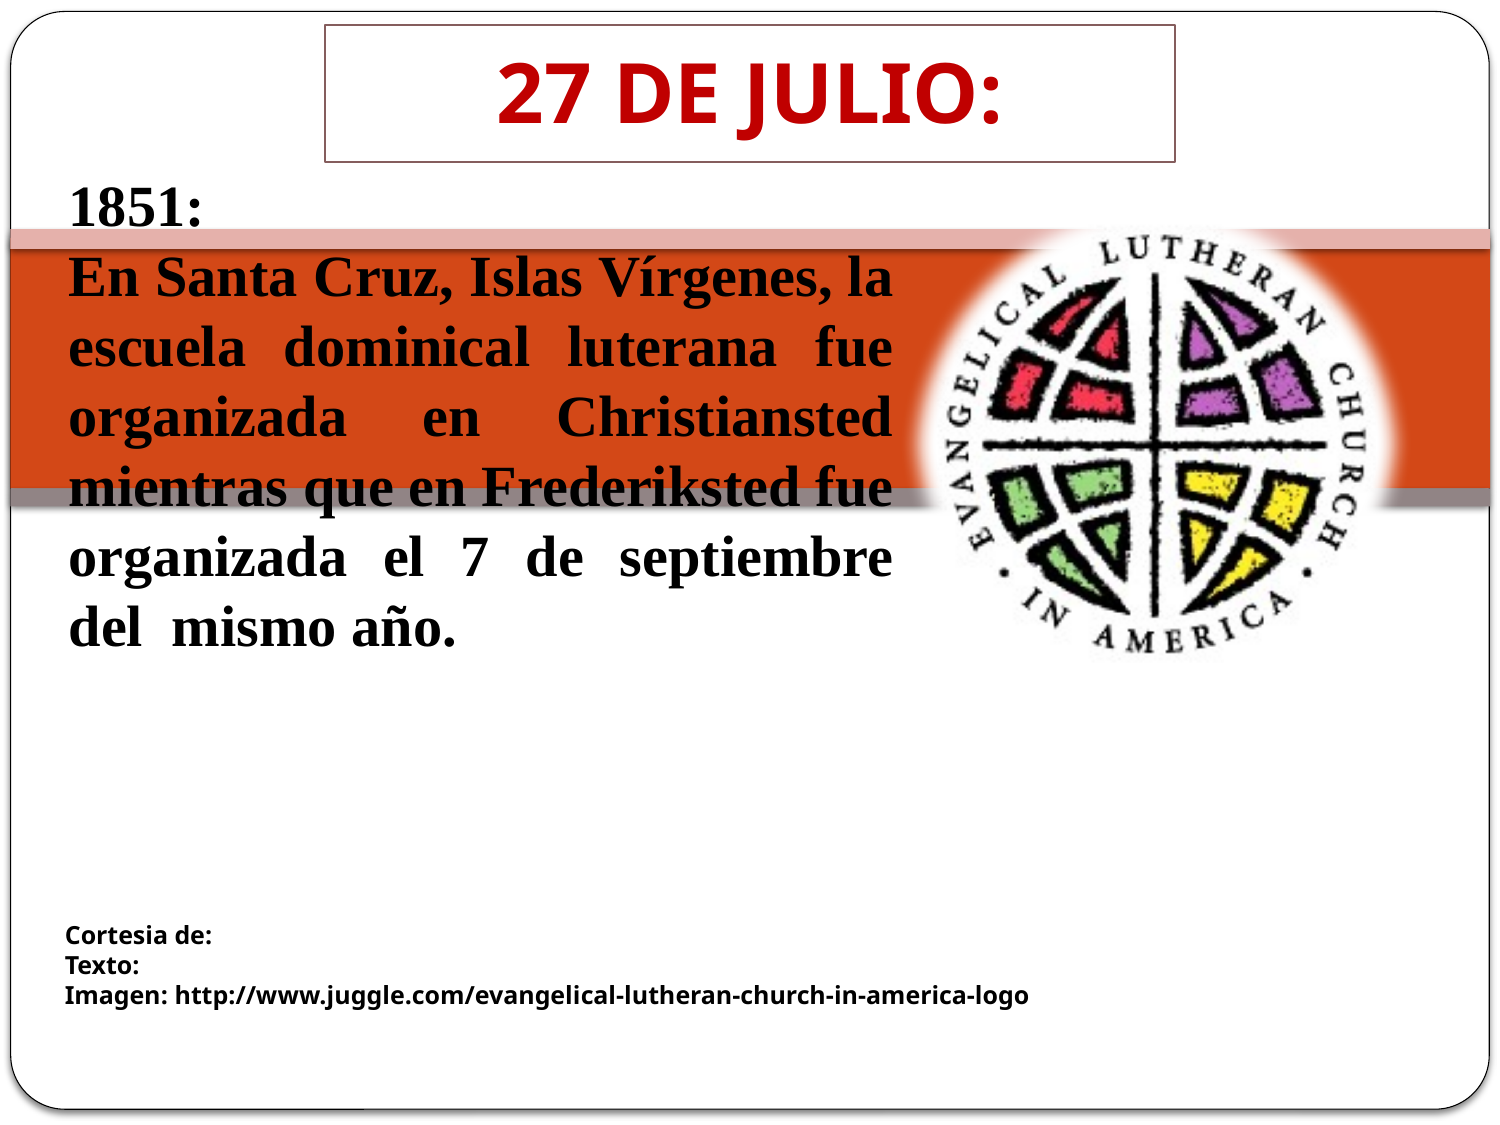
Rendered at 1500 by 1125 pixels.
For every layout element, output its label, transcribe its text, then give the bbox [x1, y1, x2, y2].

text_box Cortesia de: Texto: Imagen: http://www.juggle.com/evangelical-lutheran-church-in-america-logo [50, 912, 1375, 1018]
text_box [25, 0, 226, 142]
title 27 DE JULIO: [324, 24, 1176, 163]
picture [899, 187, 1413, 701]
text_box 1851: En Santa Cruz, Islas Vírgenes, la escuela dominical luterana fue organizada en Christiansted mientras que en Frederiksted fue organizada el 7 de septiembre del mismo año. [62, 162, 900, 738]
